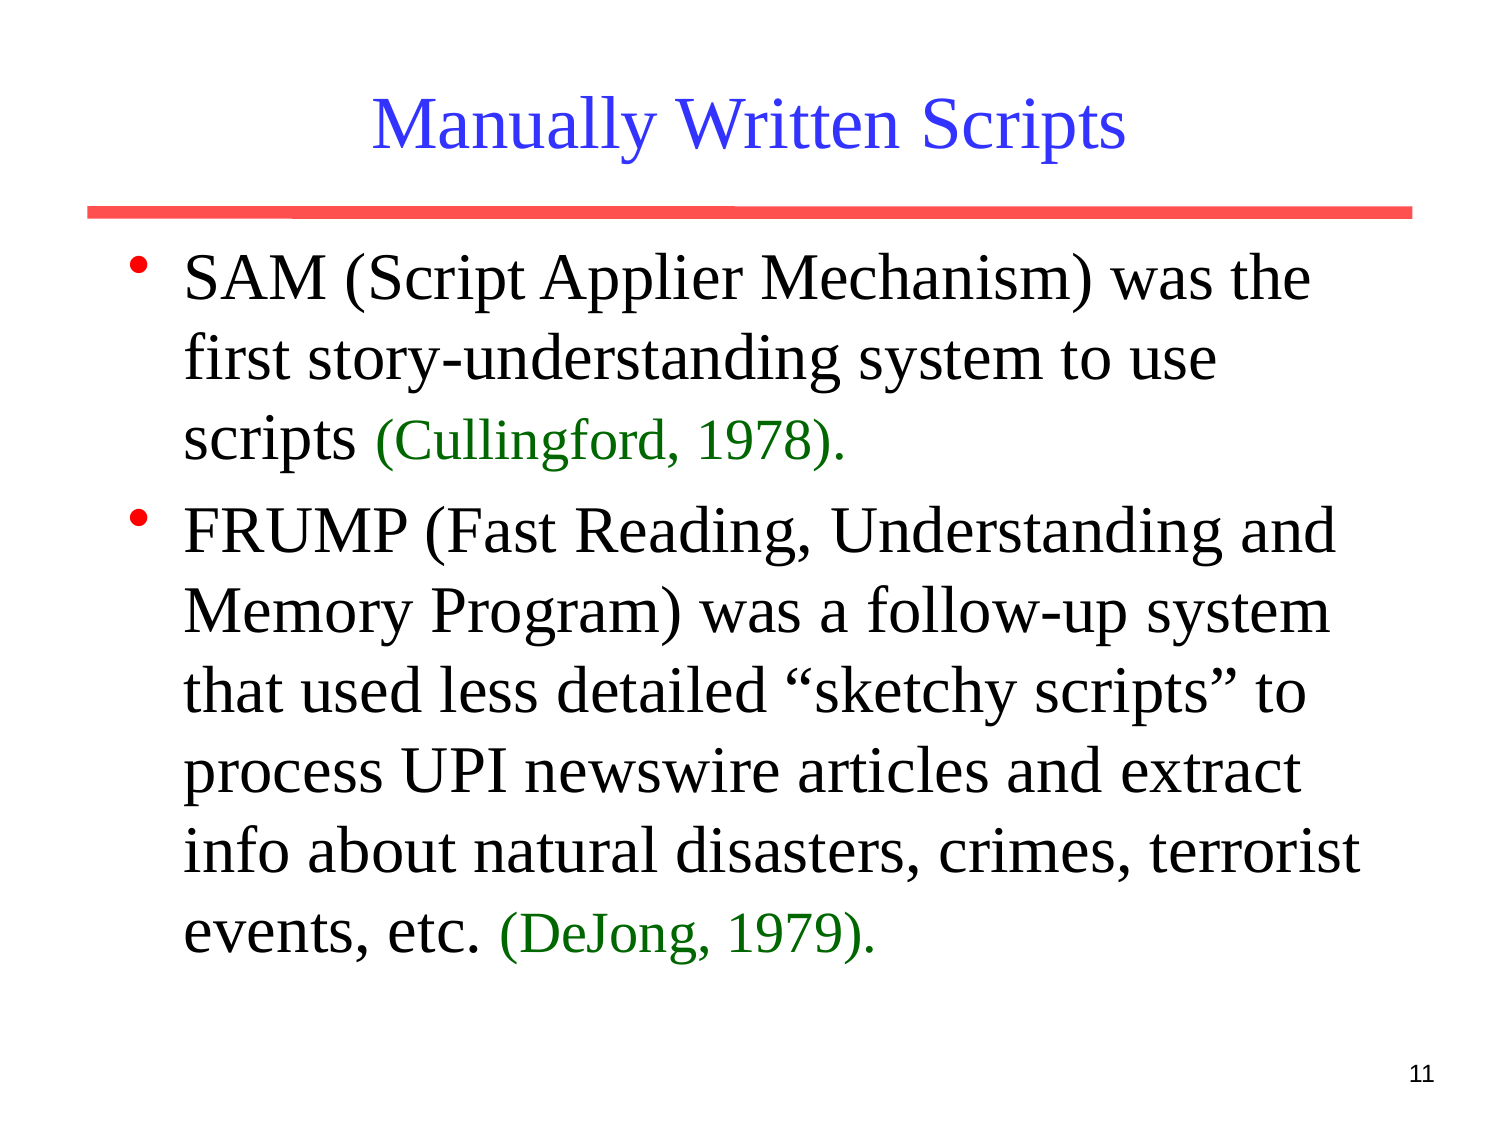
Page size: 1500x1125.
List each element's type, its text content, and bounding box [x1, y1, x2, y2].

title Manually Written Scripts [112, 37, 1388, 201]
slide_number 11 [1137, 1049, 1451, 1125]
list SAM (Script Applier Mechanism) was the first story-understanding system to use scripts (Cullingford, 1978). FRUMP (Fast Reading, Understanding and Memory Program) was a follow-up system that used less detailed “sketchy scripts” to process UPI newswire articles and extract info about natural disasters, crimes, terrorist events, etc. (DeJong, 1979). [112, 224, 1388, 995]
